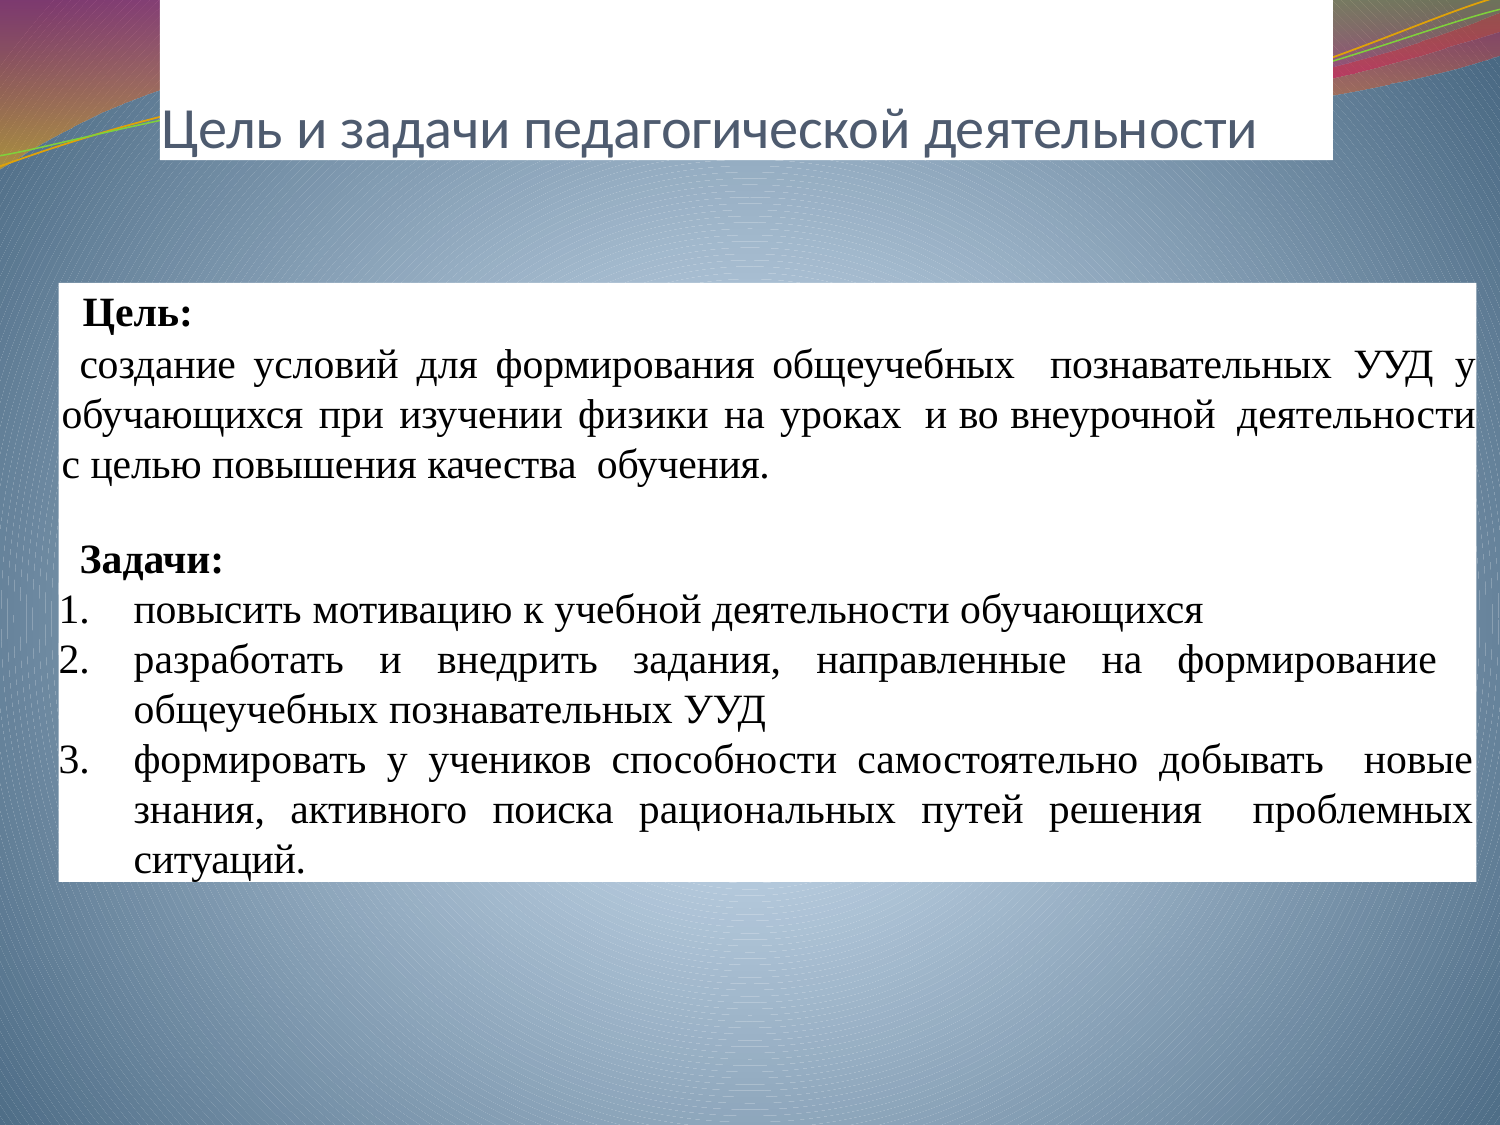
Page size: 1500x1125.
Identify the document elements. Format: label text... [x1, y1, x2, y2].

text_box Цель: создание условий для формирования общеучебных познавательных УУД у обучающихся при изучении физики на уроках и во внеурочной деятельности с целью повышения качества обучения. Задачи: повысить мотивацию к учебной деятельности обучающихся разработать и внедрить задания, направленные на формирование общеучебных познавательных УУД формировать у учеников способности самостоятельно добывать новые знания, активного поиска рациональных путей решения проблемных ситуаций. [58, 282, 1477, 882]
title Цель и задачи педагогической деятельности [159, 0, 1333, 161]
